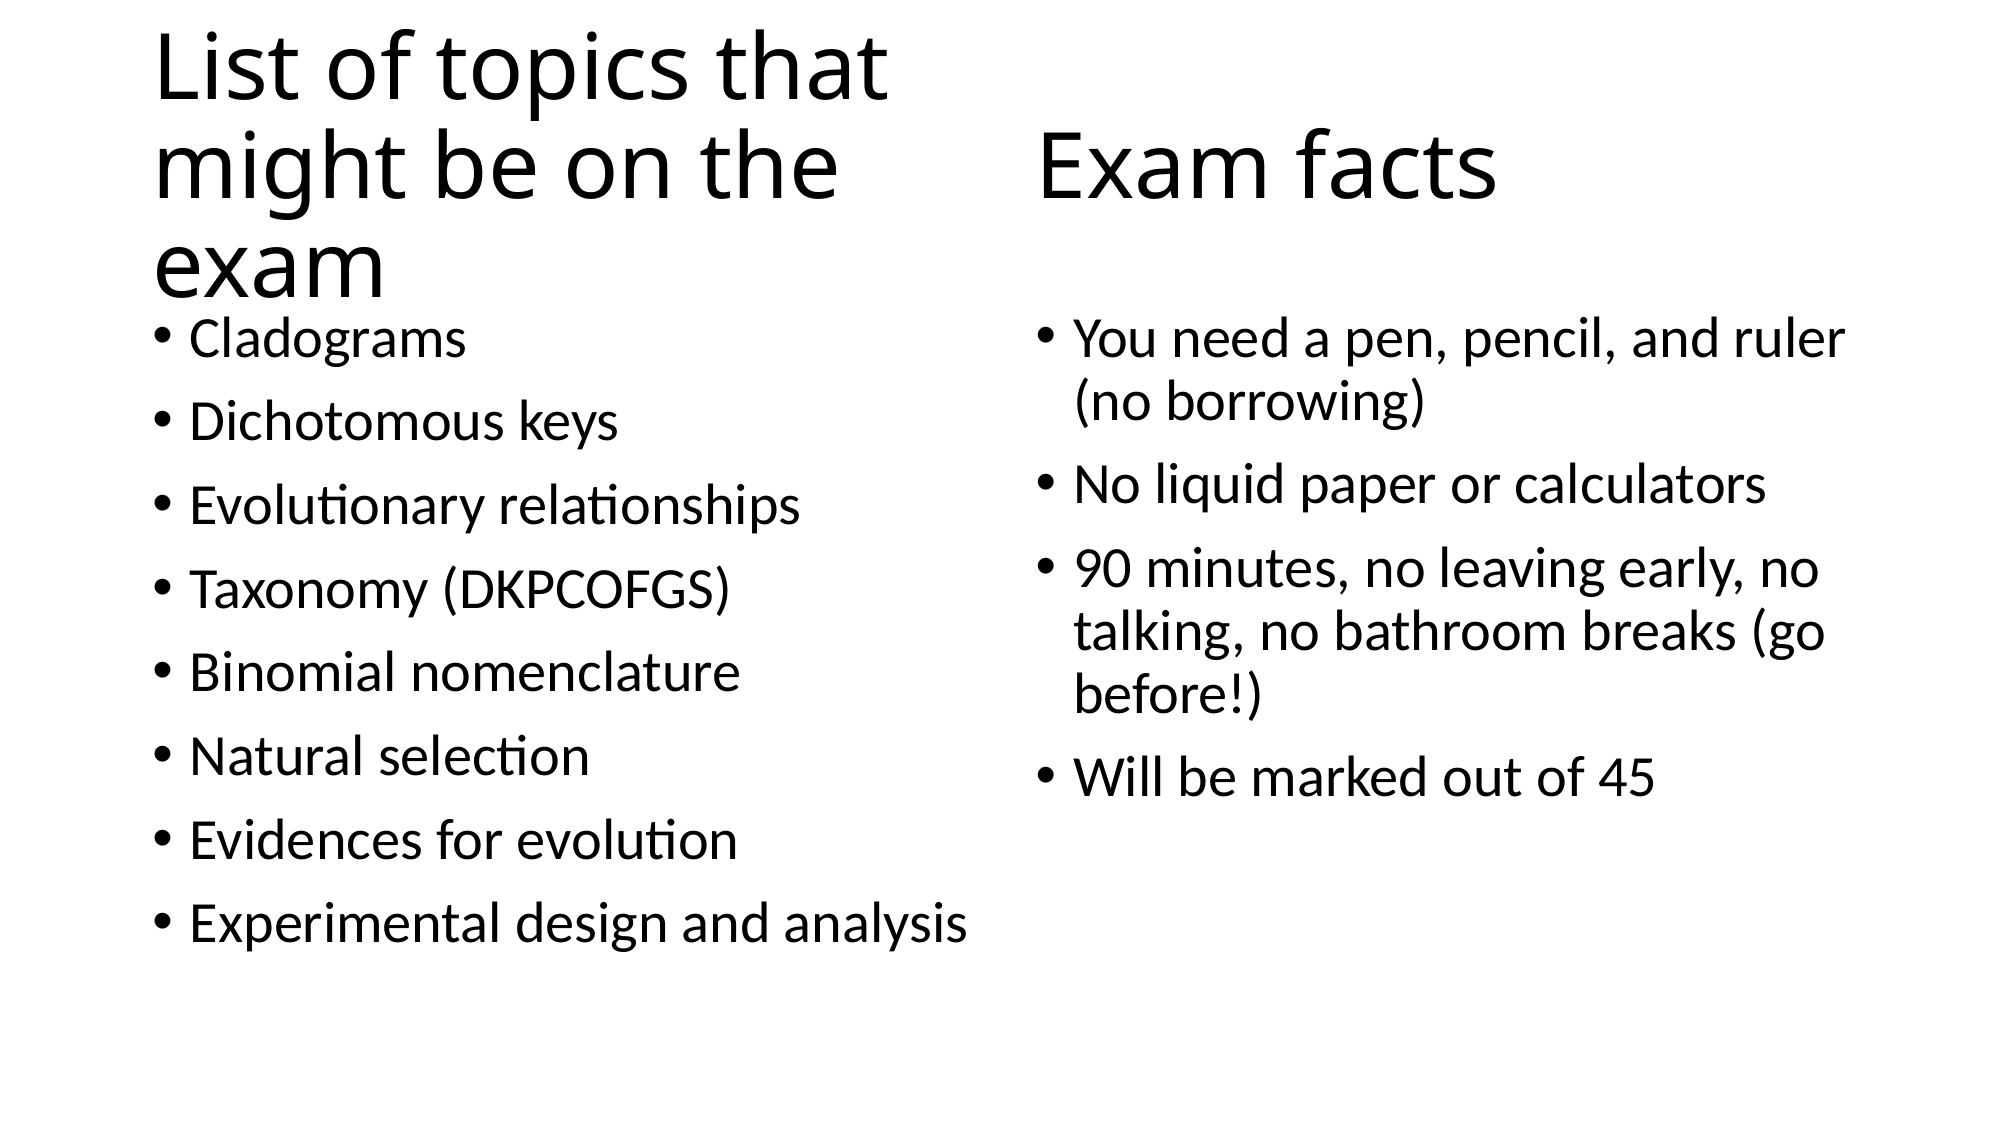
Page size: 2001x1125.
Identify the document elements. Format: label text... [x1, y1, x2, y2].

list Cladograms Dichotomous keys Evolutionary relationships Taxonomy (DKPCOFGS) Binomial nomenclature Natural selection Evidences for evolution Experimental design and analysis [137, 299, 1020, 1014]
text_box Exam facts [1020, 59, 1863, 278]
text_box You need a pen, pencil, and ruler (no borrowing) No liquid paper or calculators 90 minutes, no leaving early, no talking, no bathroom breaks (go before!) Will be marked out of 45 [1020, 299, 1904, 1014]
title List of topics that might be on the exam [137, 59, 980, 278]
